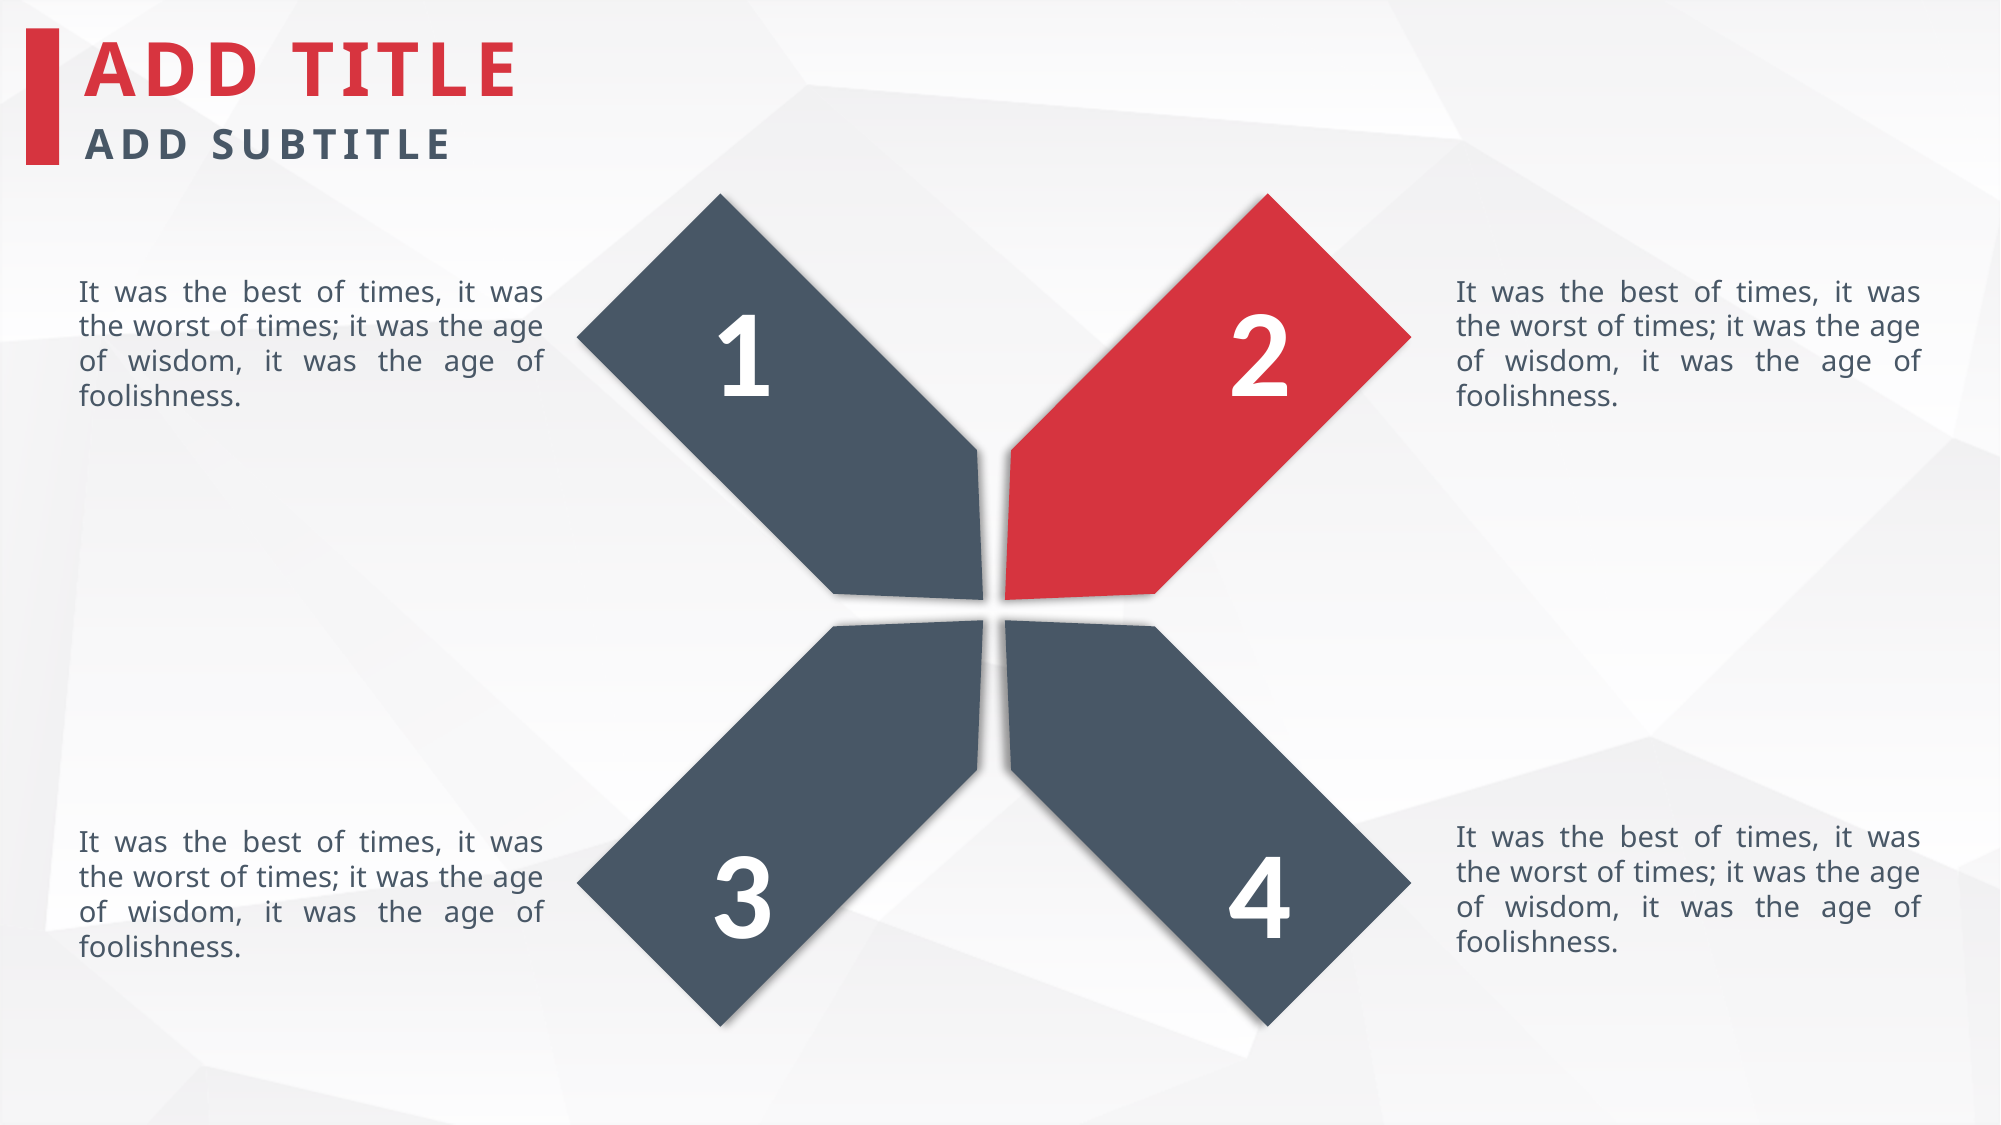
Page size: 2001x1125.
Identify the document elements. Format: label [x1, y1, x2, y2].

text_box [64, 195, 1936, 1025]
picture [0, 0, 2001, 1125]
text_box [26, 14, 592, 177]
